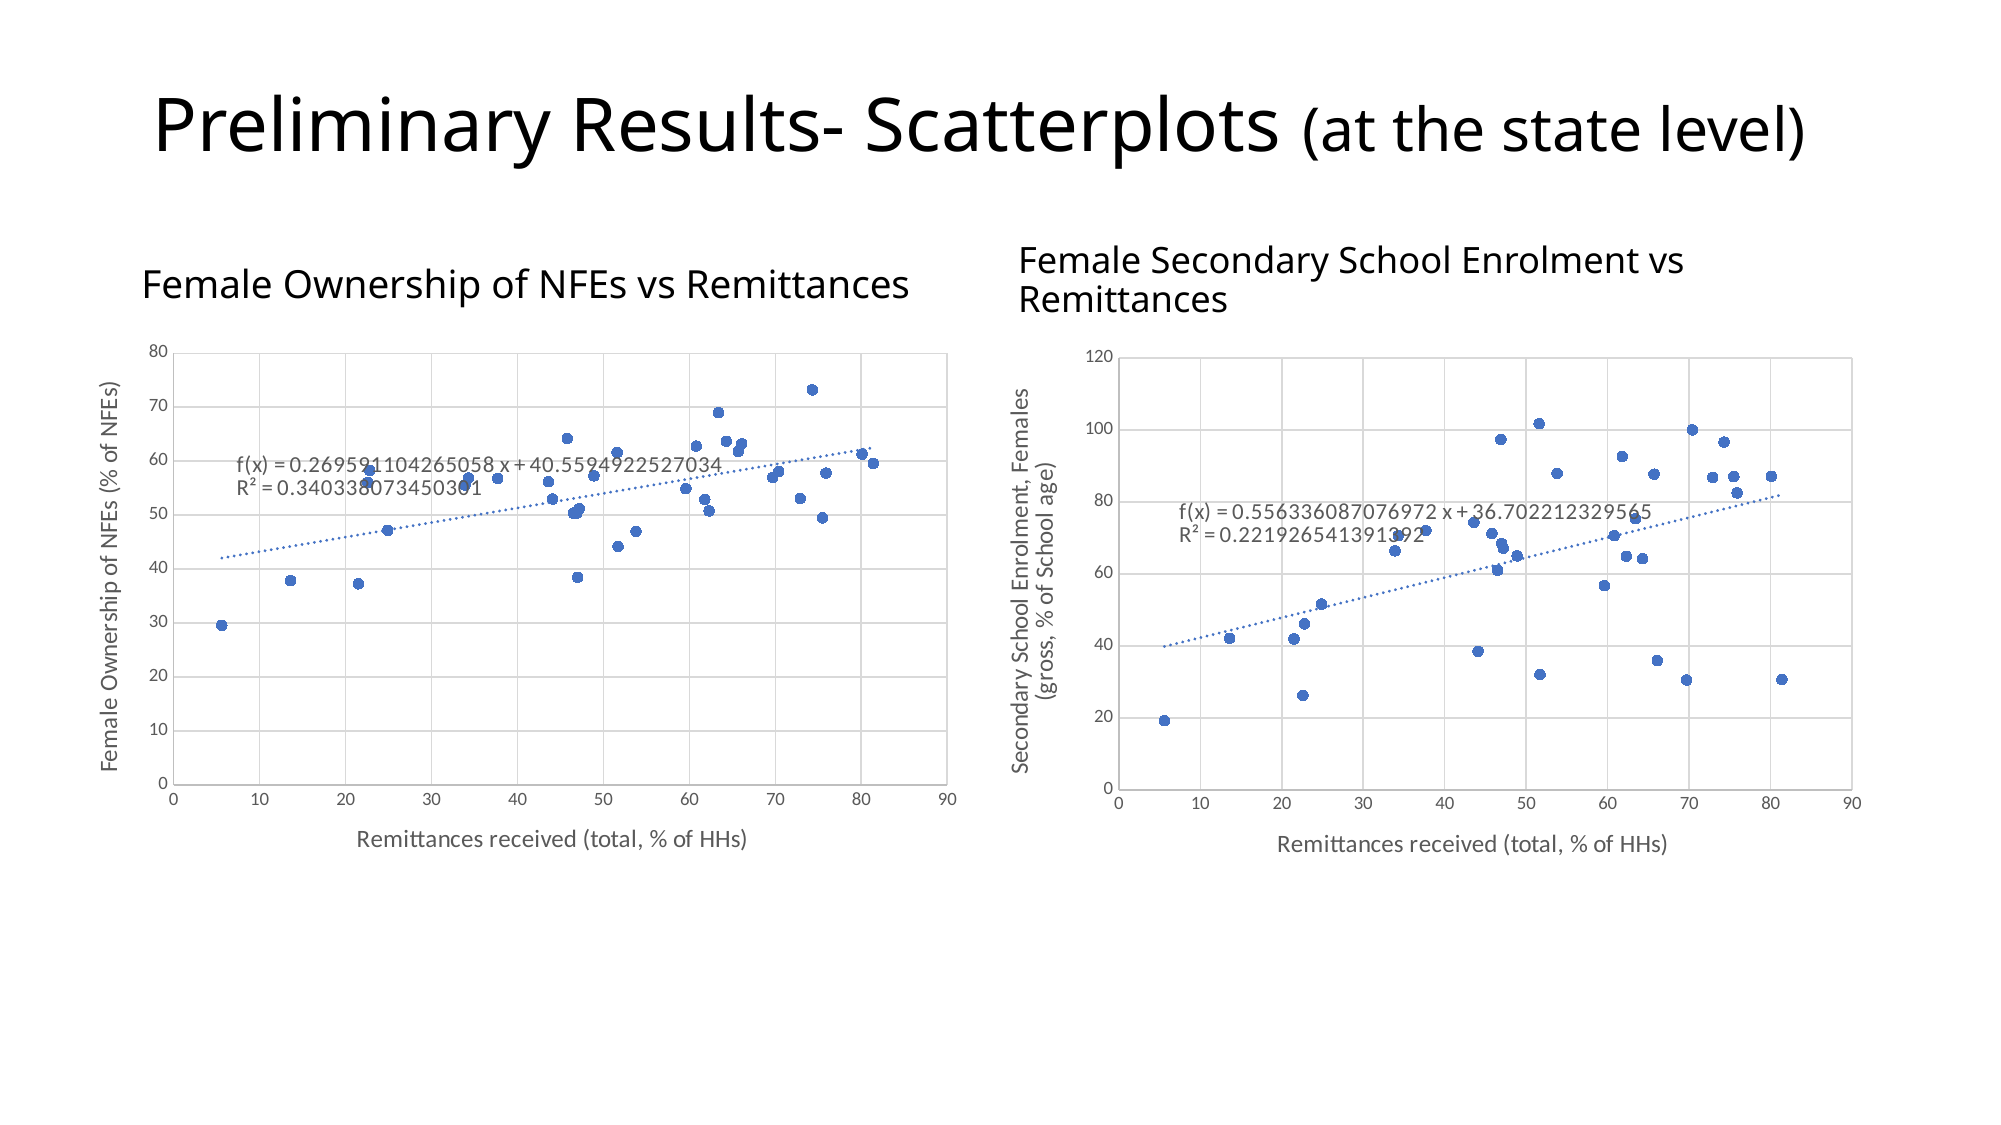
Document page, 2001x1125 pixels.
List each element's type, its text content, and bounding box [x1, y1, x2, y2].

text_box Female Secondary School Enrolment vs Remittances [1003, 234, 1874, 329]
text_box Female Ownership of NFEs vs Remittances [126, 239, 941, 332]
chart [64, 332, 1880, 891]
title Preliminary Results- Scatterplots (at the state level) [137, 59, 1863, 195]
